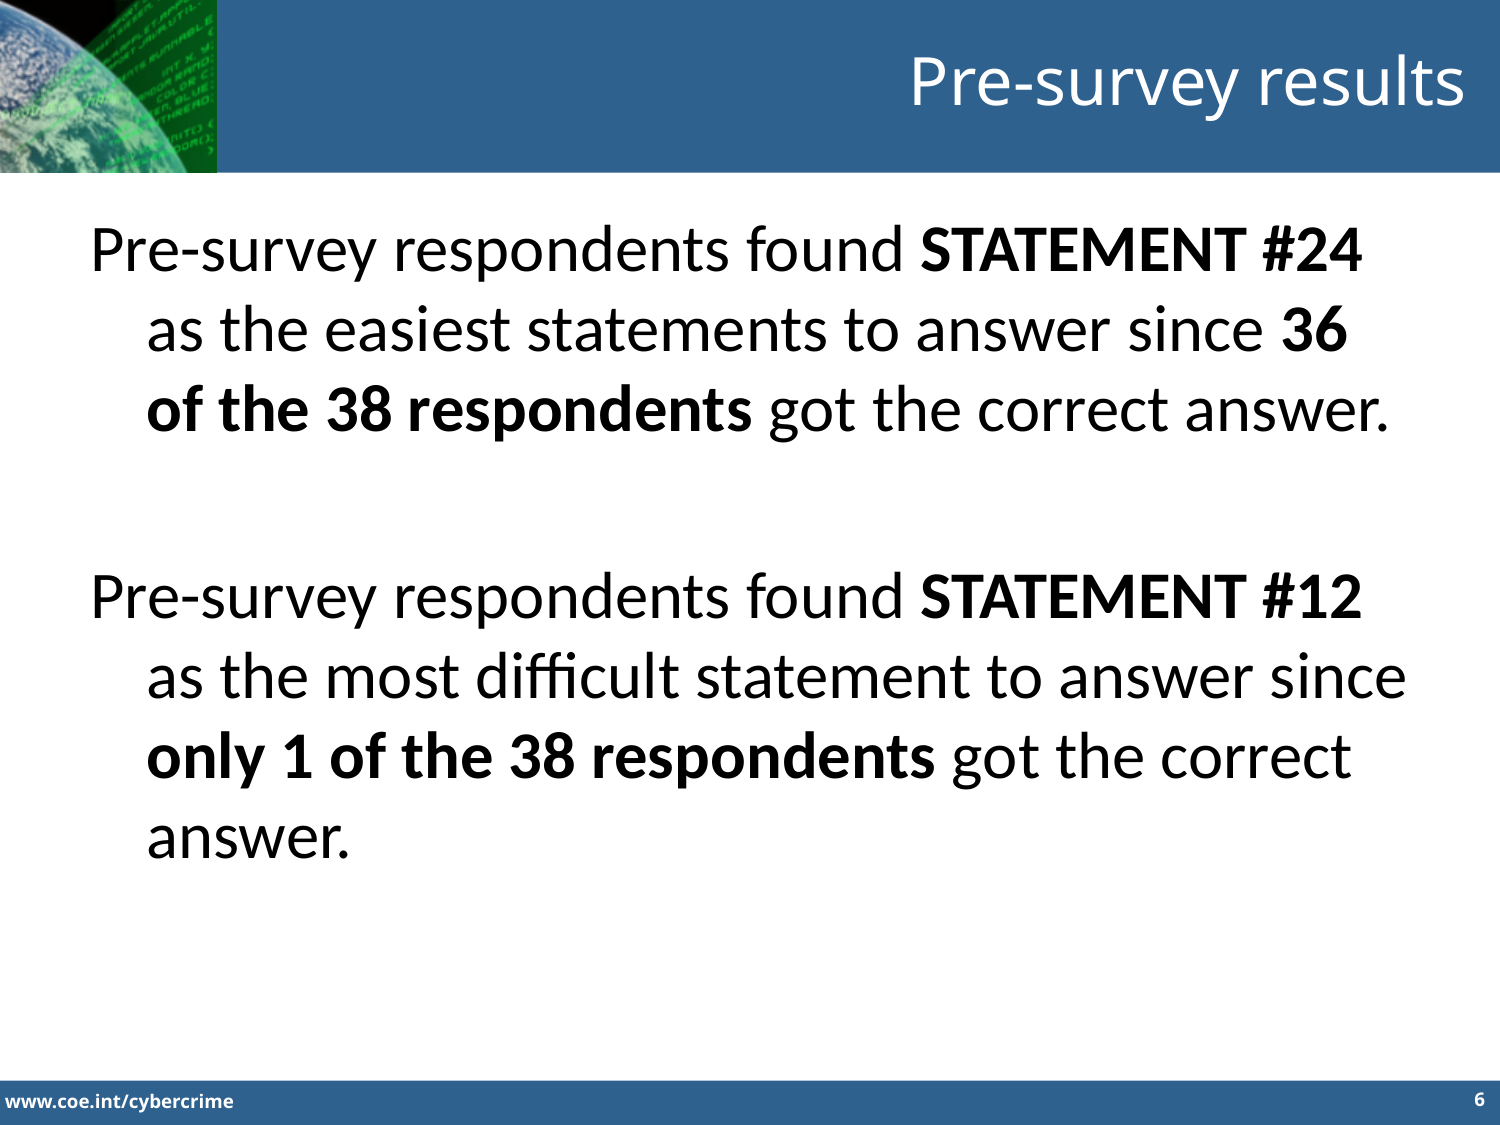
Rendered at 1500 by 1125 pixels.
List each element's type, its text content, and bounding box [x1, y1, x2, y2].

picture [0, 1, 217, 173]
text_box Pre-survey respondents found STATEMENT #24 as the easiest statements to answer since 36 of the 38 respondents got the correct answer. Pre-survey respondents found STATEMENT #12 as the most difficult statement to answer since only 1 of the 38 respondents got the correct answer. [74, 197, 1425, 928]
text_box Pre-survey results [230, 31, 1483, 126]
